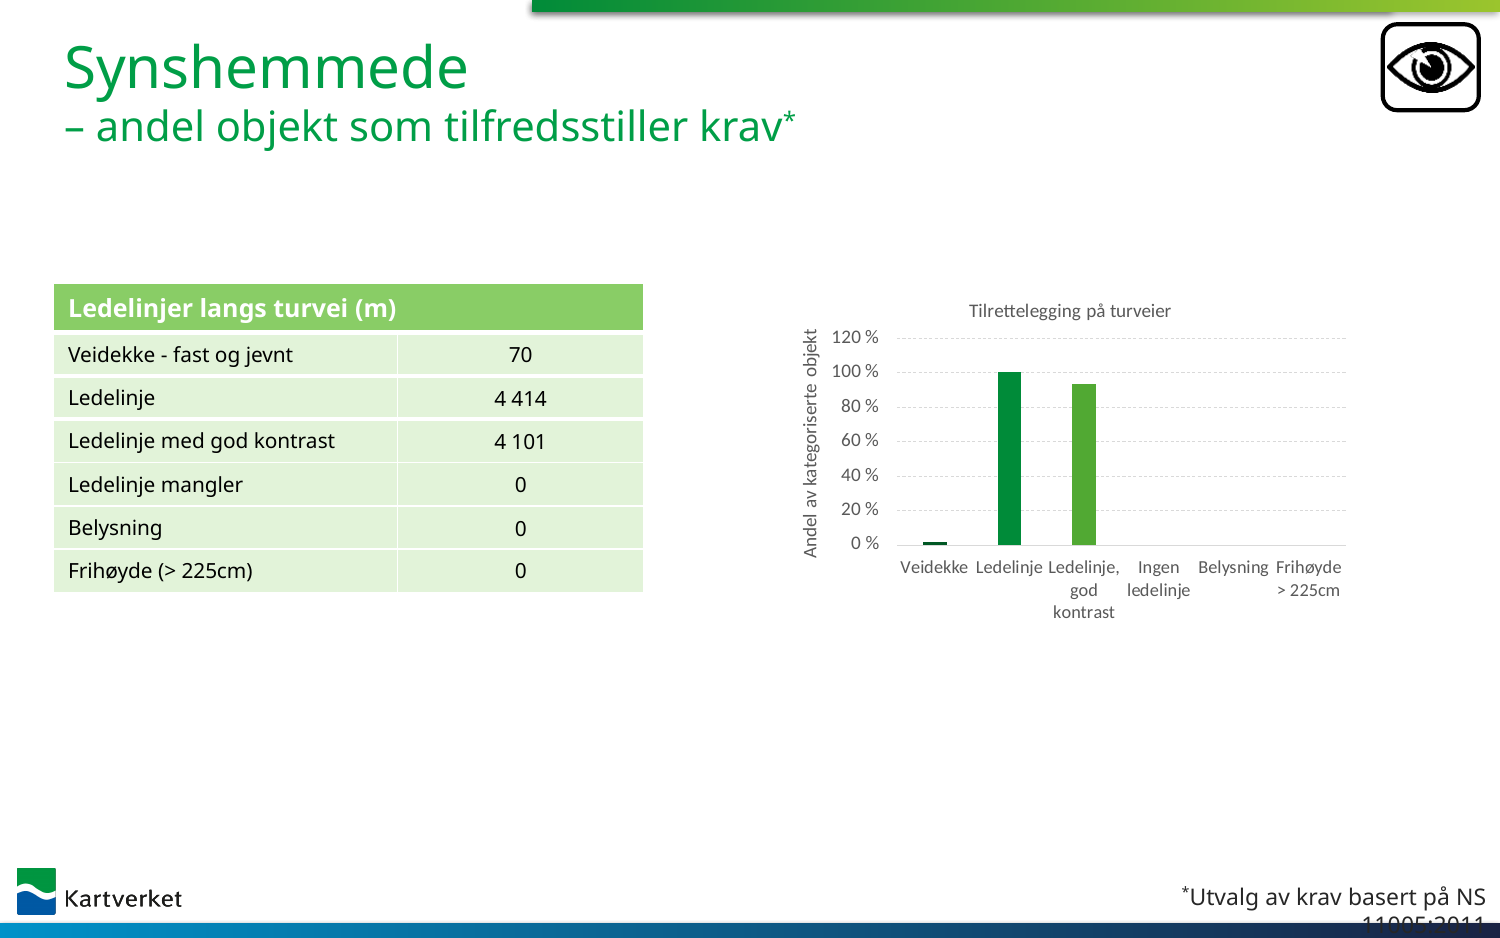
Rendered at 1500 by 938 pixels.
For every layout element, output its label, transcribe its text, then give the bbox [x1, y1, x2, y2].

table_cell 0 [398, 550, 643, 592]
table_cell 70 [398, 335, 643, 374]
picture [791, 291, 1349, 630]
text_box Synshemmede – andel objekt som tilfredsstiller krav* [49, 24, 1431, 158]
table_cell Ledelinje mangler [54, 463, 397, 505]
table_cell Ledelinje med god kontrast [54, 421, 397, 462]
table_cell 4 414 [398, 378, 643, 417]
table_cell 4 101 [398, 421, 643, 462]
table_header Ledelinjer langs turvei (m) [54, 284, 643, 330]
table_cell 0 [398, 507, 643, 548]
table_cell Veidekke - fast og jevnt [54, 335, 397, 374]
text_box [1382, 24, 1480, 111]
table_cell Belysning [54, 507, 397, 548]
text_box *Utvalg av krav basert på NS 11005:2011 [1068, 873, 1500, 938]
table_cell Frihøyde (> 225cm) [54, 550, 397, 592]
table_cell 0 [398, 463, 643, 505]
table_cell Ledelinje [54, 378, 397, 417]
